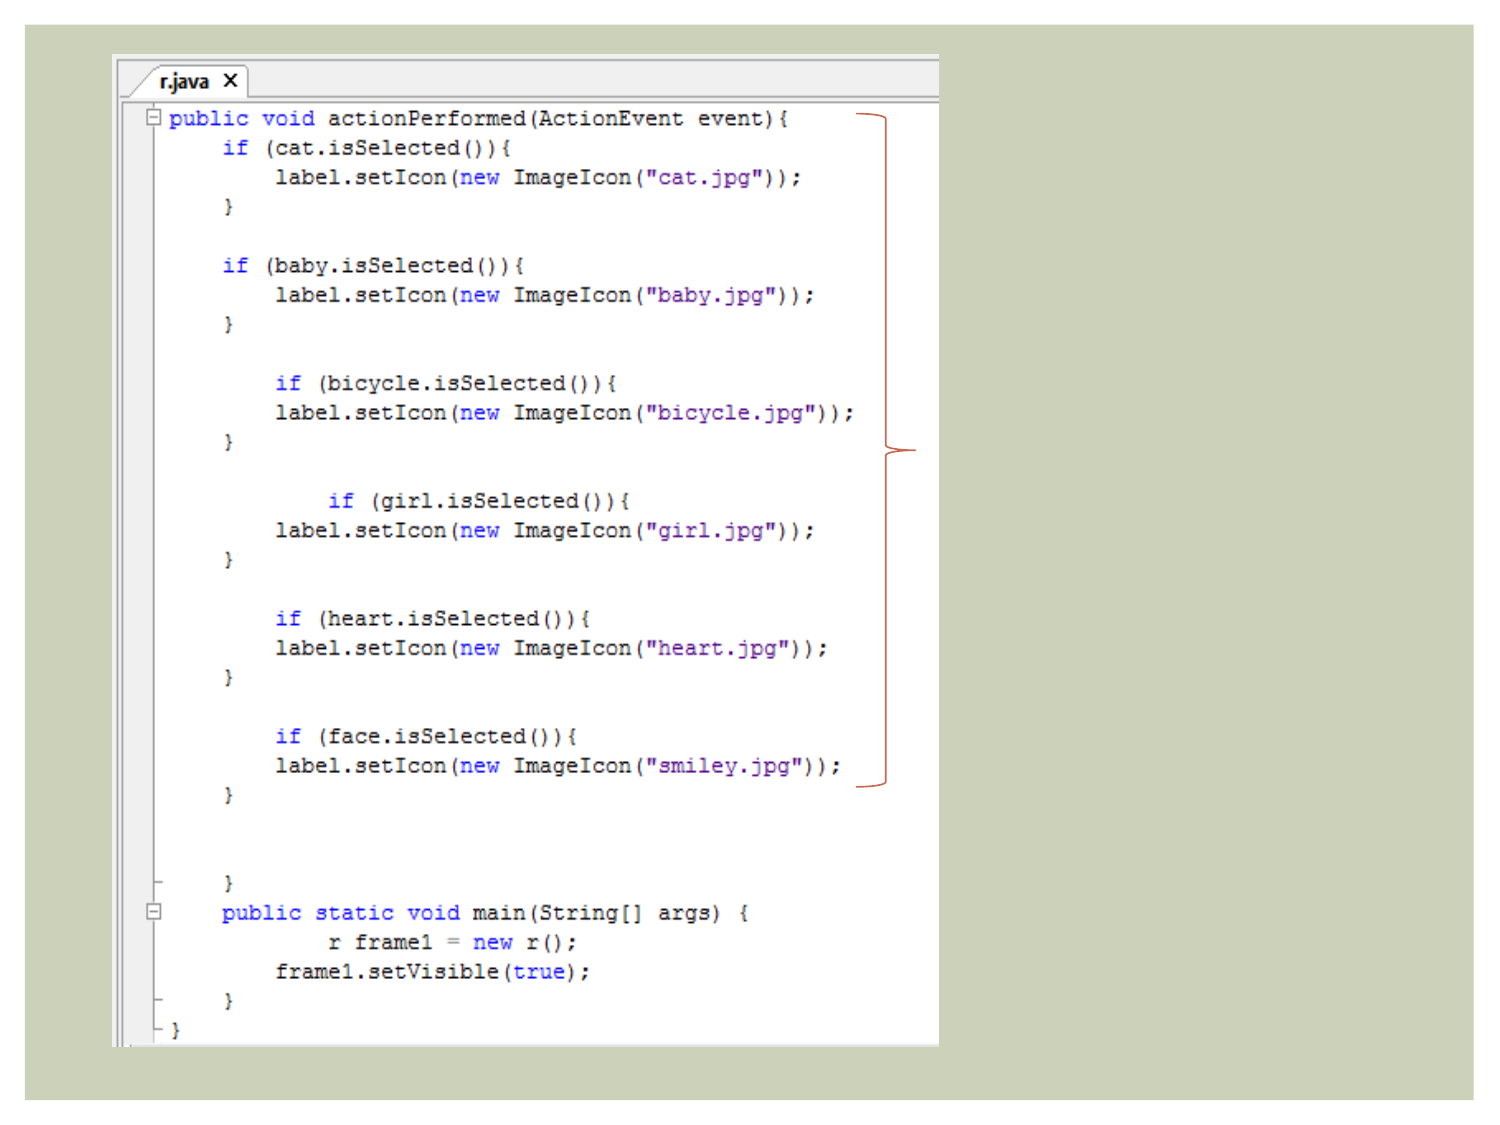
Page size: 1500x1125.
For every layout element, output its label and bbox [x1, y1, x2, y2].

picture [111, 54, 940, 1048]
